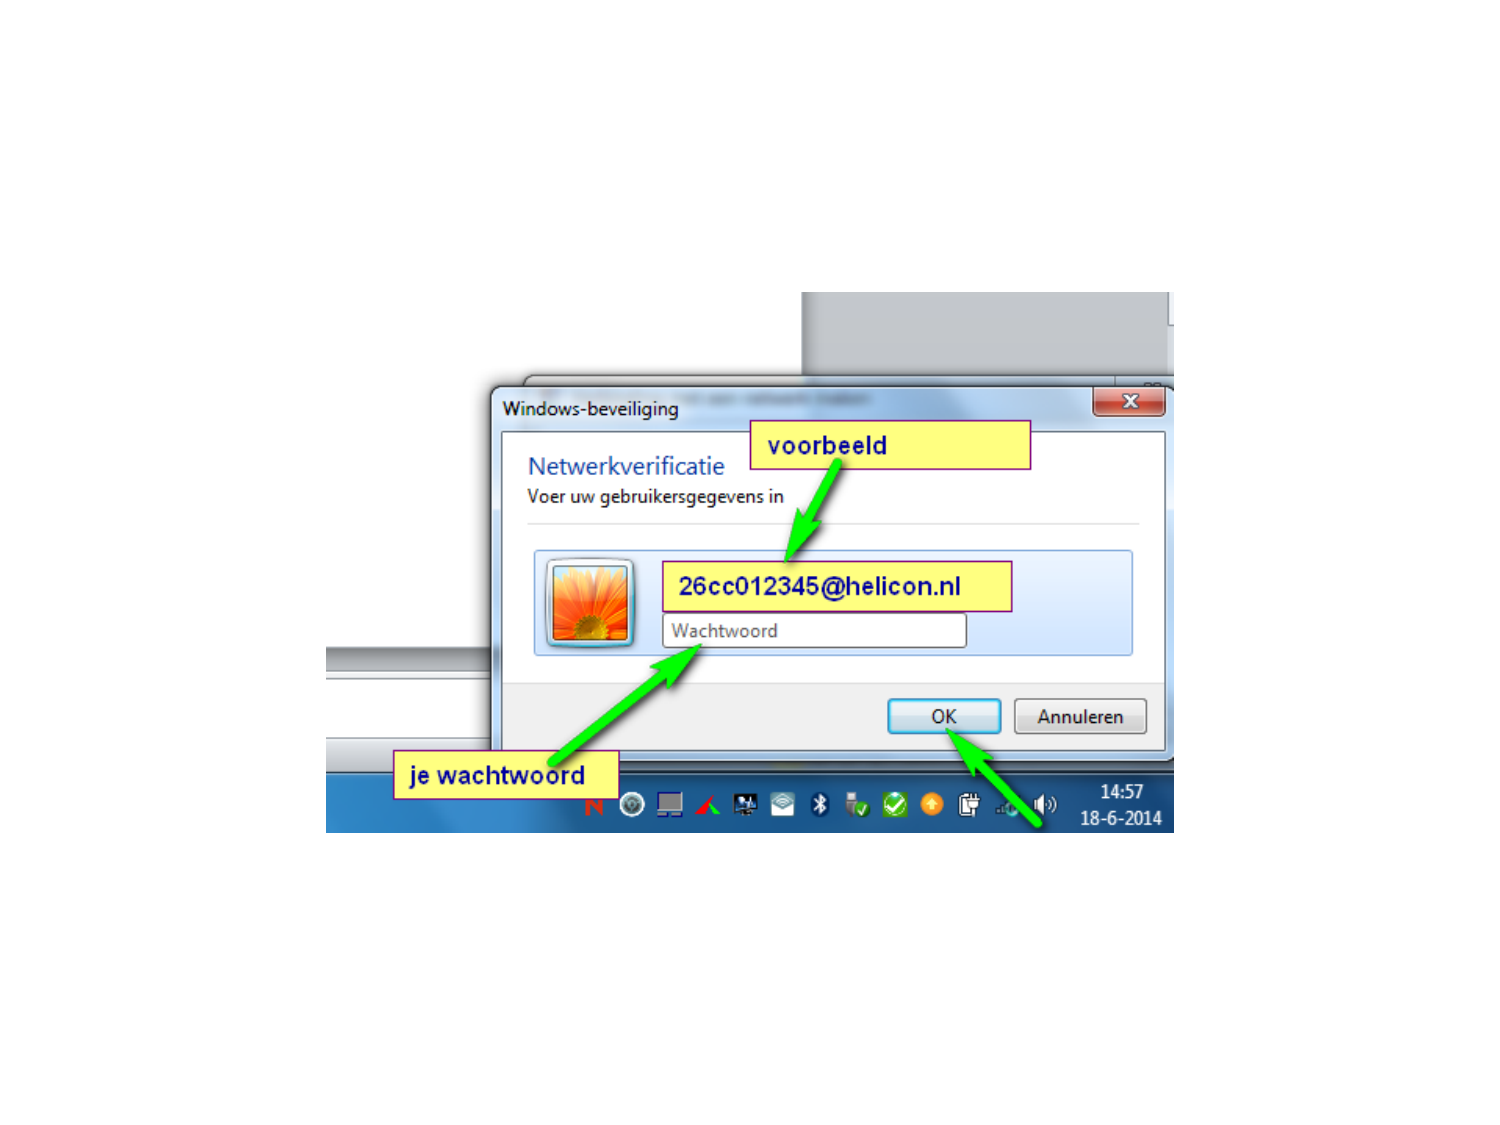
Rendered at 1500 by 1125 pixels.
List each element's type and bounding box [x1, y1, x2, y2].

picture [326, 291, 1174, 834]
